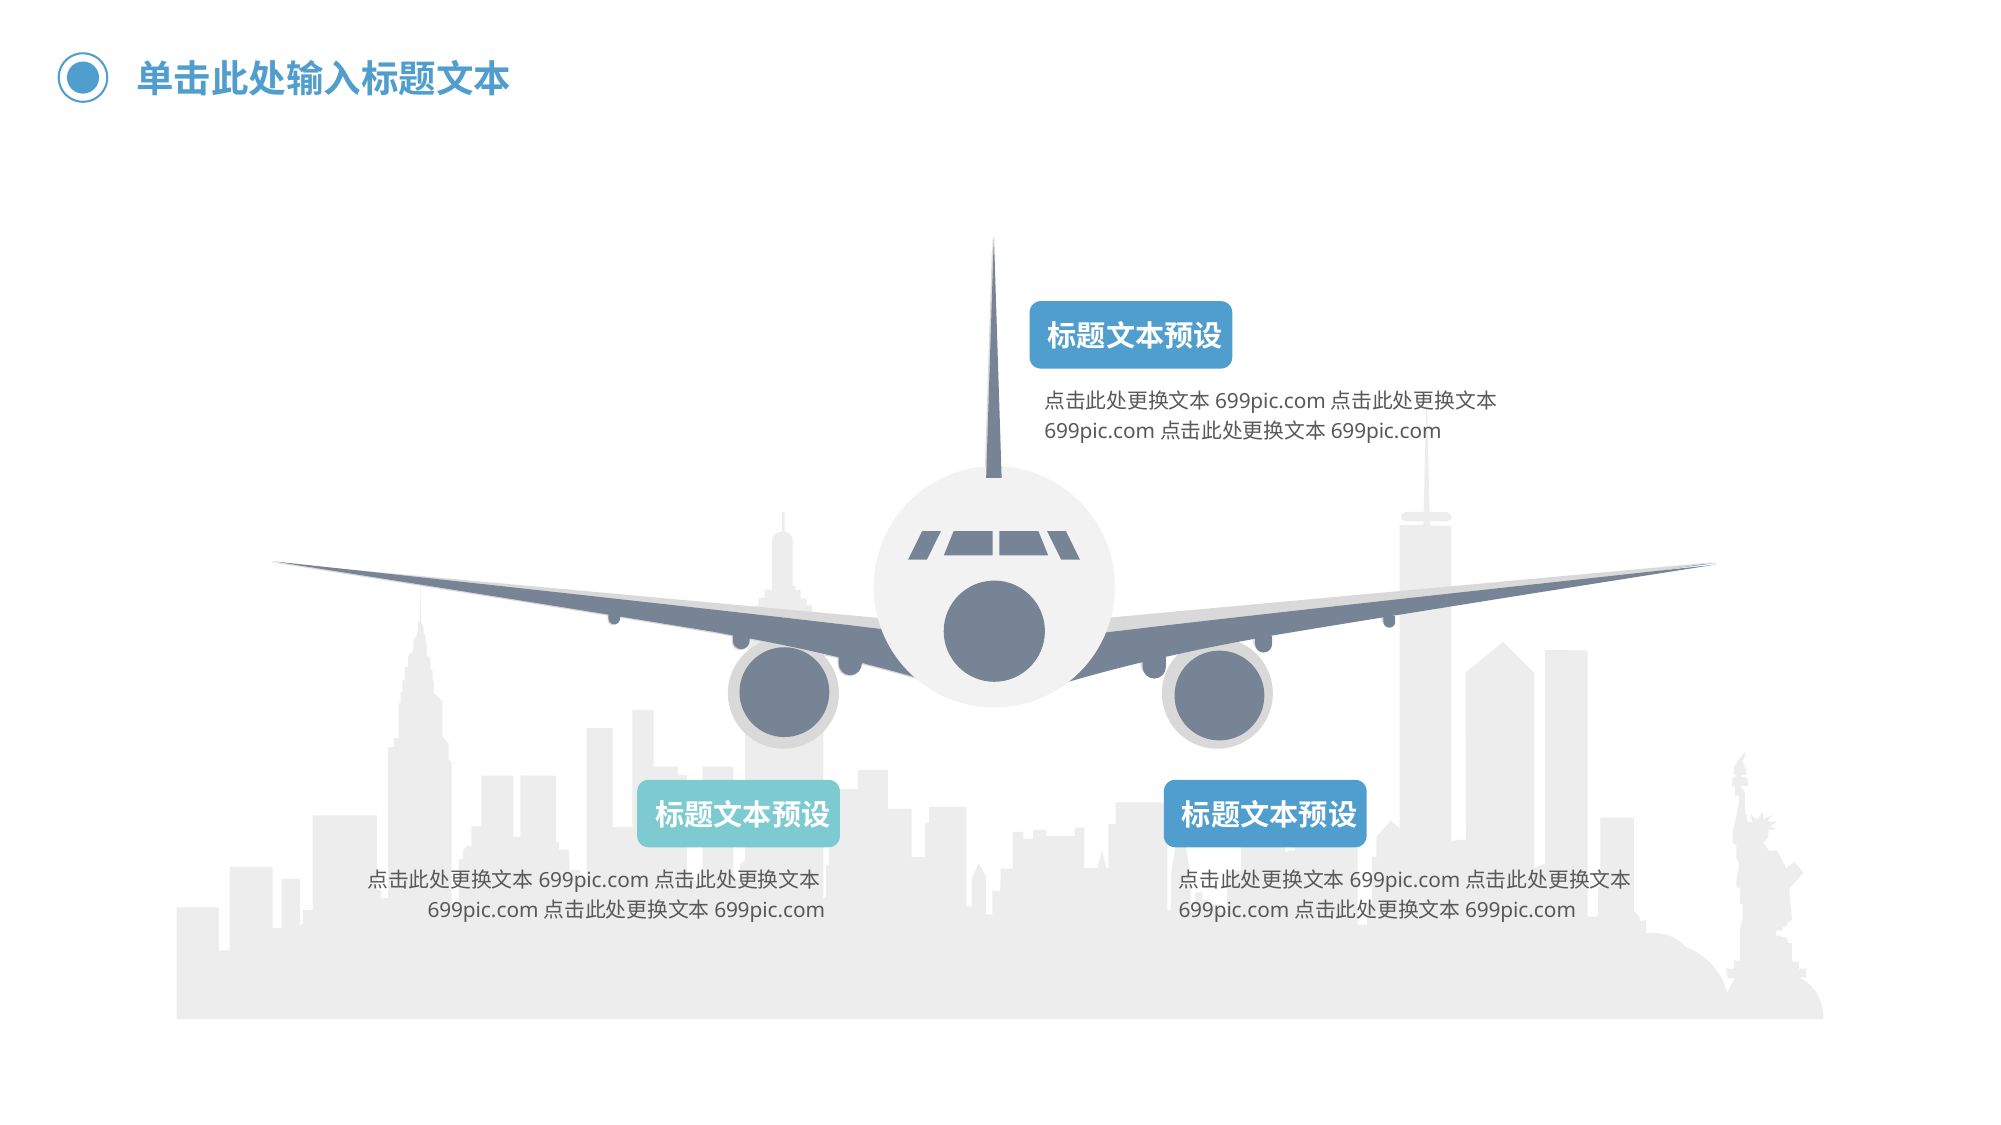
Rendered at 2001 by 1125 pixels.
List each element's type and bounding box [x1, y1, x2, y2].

text_box [58, 47, 529, 108]
text_box [176, 234, 1824, 1020]
